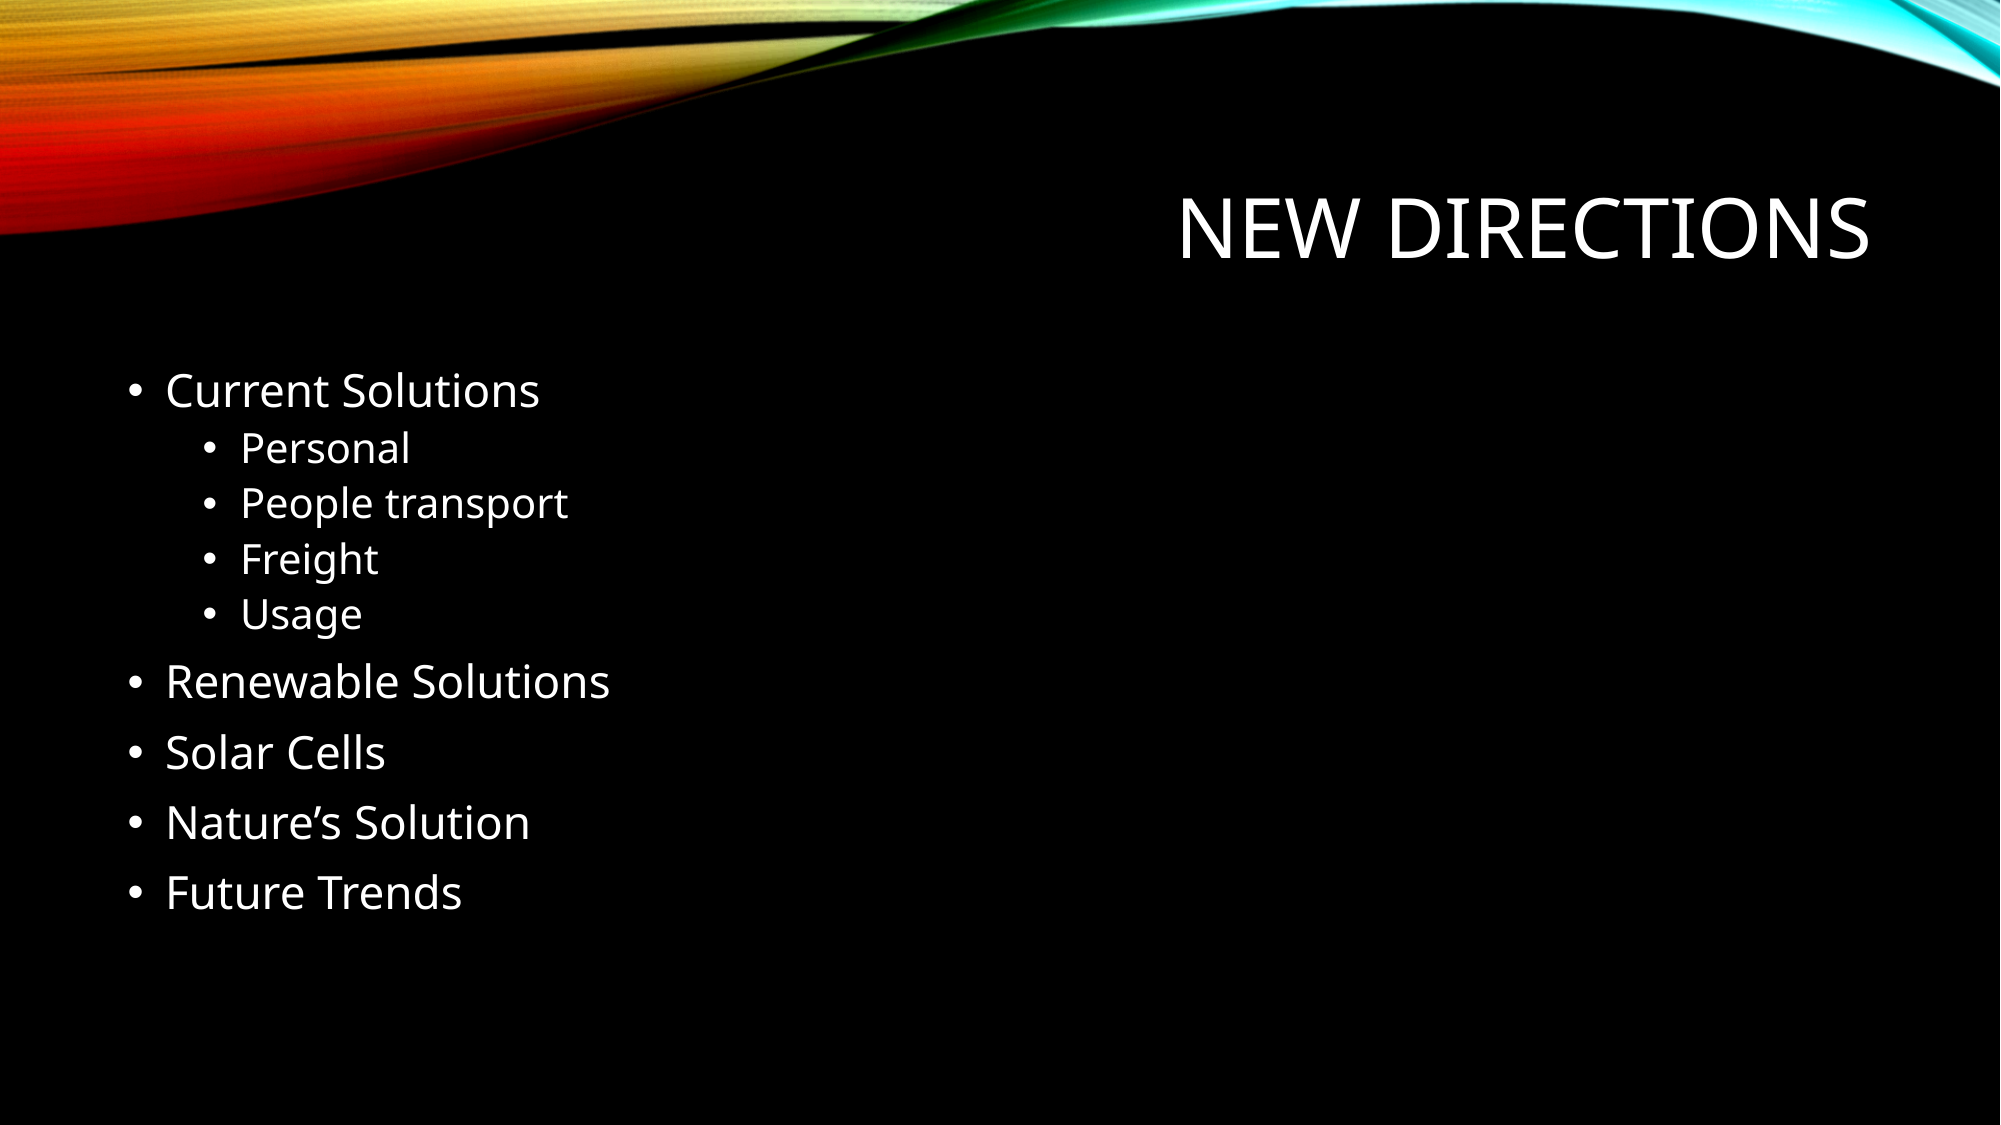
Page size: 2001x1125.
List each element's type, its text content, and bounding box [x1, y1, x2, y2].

picture [0, 0, 2000, 237]
title New Directions [474, 125, 1888, 338]
list Current Solutions Personal People transport Freight Usage Renewable Solutions Solar Cells Nature’s Solution Future Trends [112, 360, 1888, 1021]
